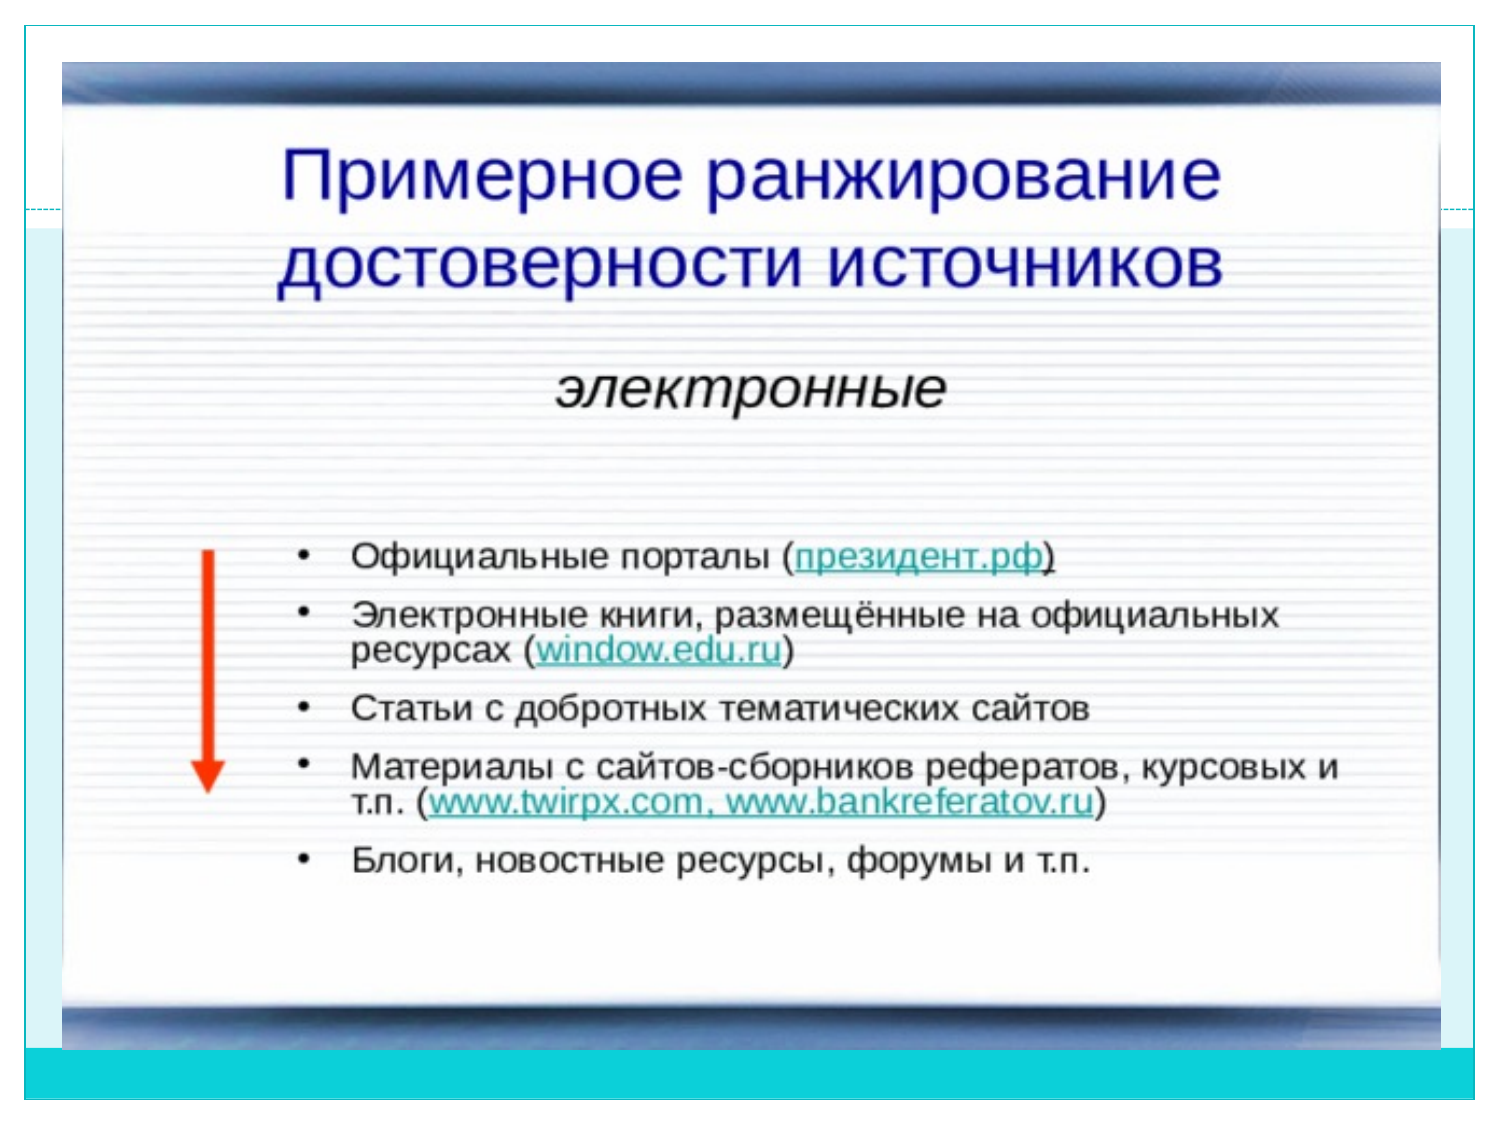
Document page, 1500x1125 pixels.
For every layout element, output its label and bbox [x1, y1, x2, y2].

list [62, 62, 1441, 1051]
